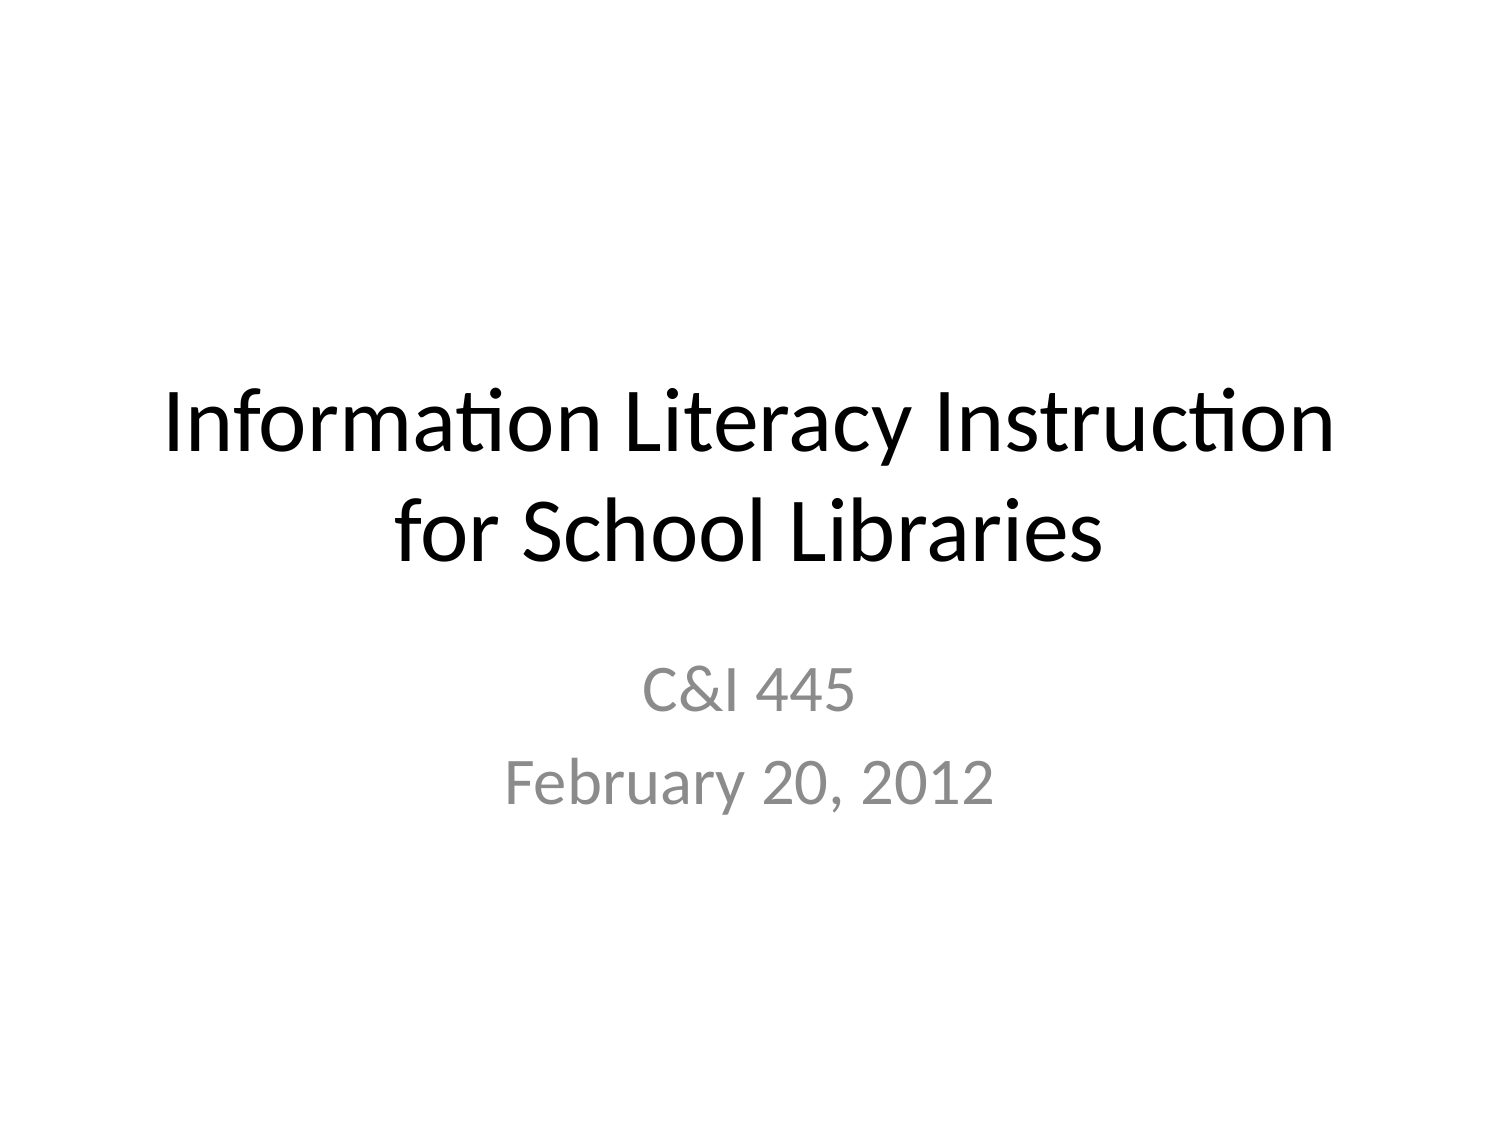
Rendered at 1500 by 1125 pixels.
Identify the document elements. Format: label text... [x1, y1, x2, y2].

subtitle C&I 445 February 20, 2012 [225, 637, 1275, 925]
title Information Literacy Instruction for School Libraries [112, 349, 1388, 591]
